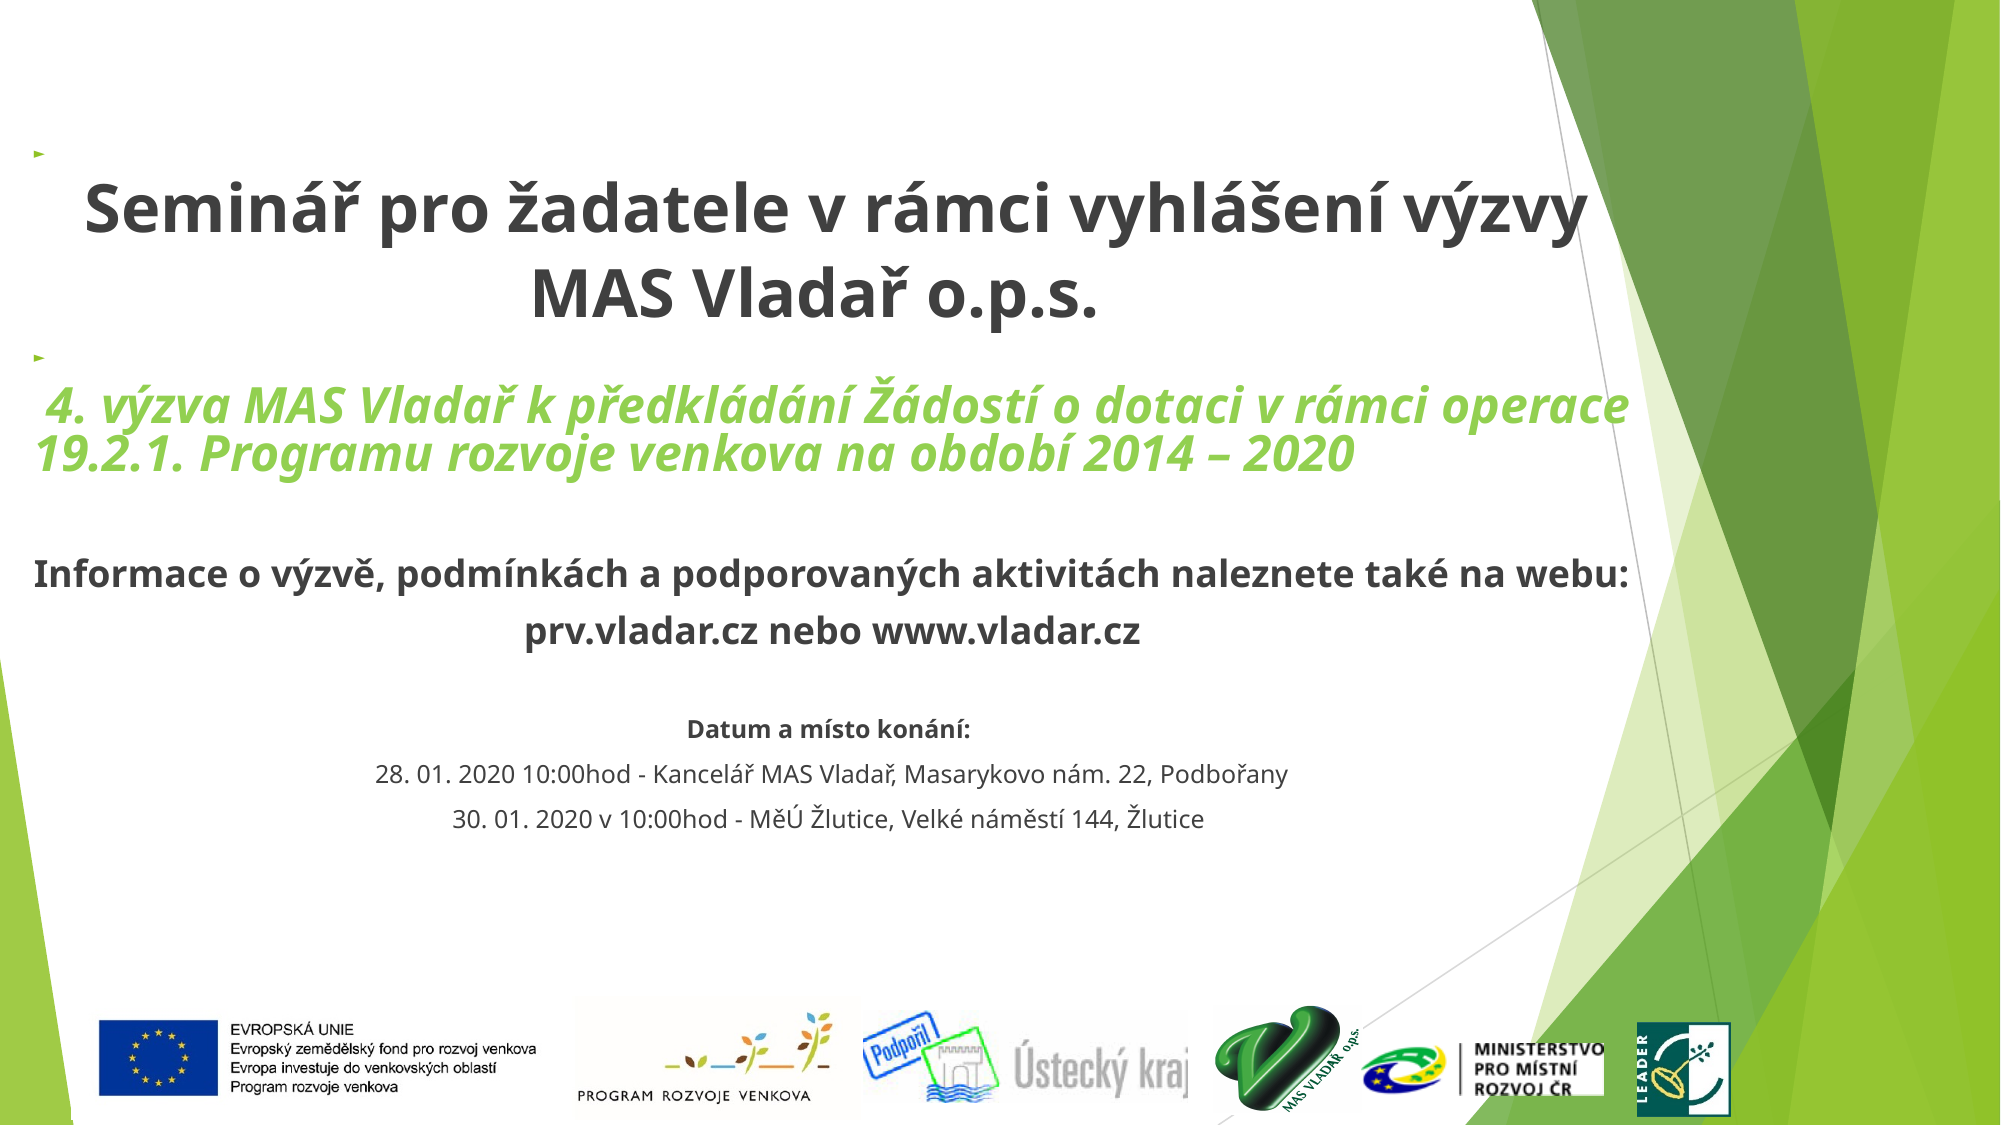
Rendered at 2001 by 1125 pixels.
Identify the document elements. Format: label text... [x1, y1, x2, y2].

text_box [71, 995, 1732, 1120]
text_box Seminář pro žadatele v rámci vyhlášení výzvy MAS Vladař o.p.s. 4. výzva MAS Vladař k předkládání Žádostí o dotaci v rámci operace 19.2.1. Programu rozvoje venkova na období 2014 – 2020 Informace o výzvě, podmínkách a podporovaných aktivitách naleznete také na webu: prv.vladar.cz nebo www.vladar.cz Datum a místo konání: 28. 01. 2020 10:00hod - Kancelář MAS Vladař, Masarykovo nám. 22, Podbořany 30. 01. 2020 v 10:00hod - MěÚ Žlutice, Velké náměstí 144, Žlutice [0, 138, 1665, 988]
text_box [0, 113, 1725, 284]
